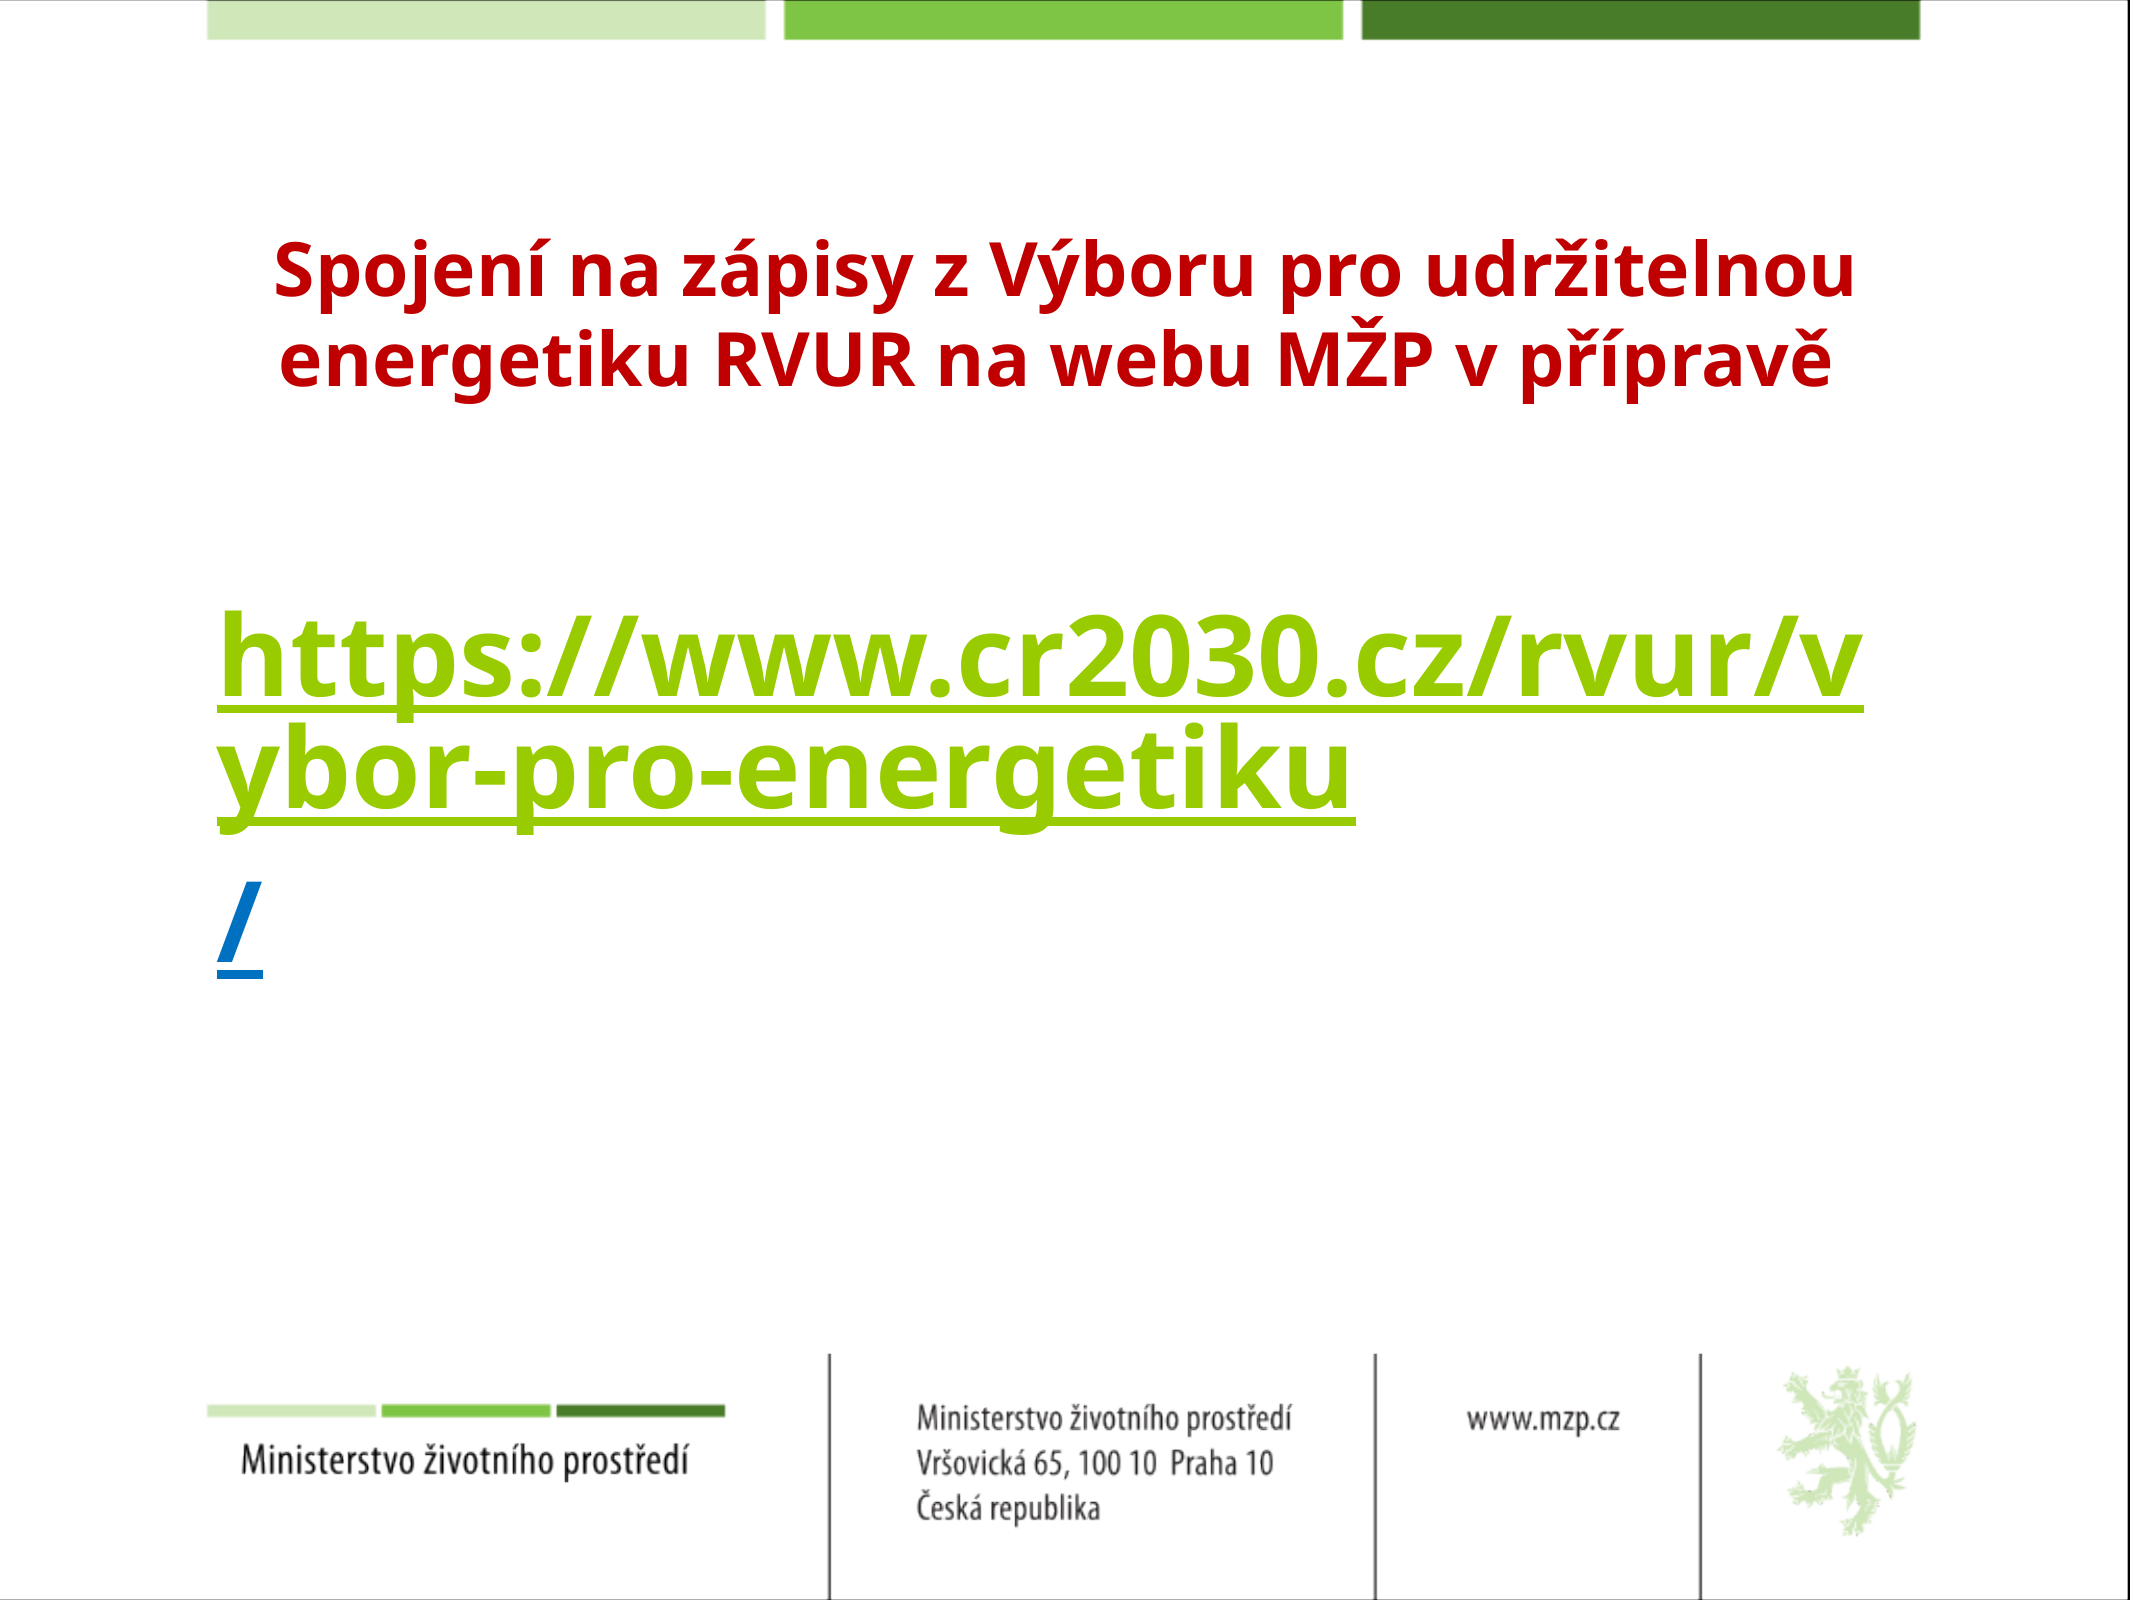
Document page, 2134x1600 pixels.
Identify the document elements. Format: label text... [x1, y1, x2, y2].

list https://www.cr2030.cz/rvur/vybor-pro-energetiku/ [208, 575, 1925, 1178]
picture [0, 0, 2130, 1600]
title Spojení na zápisy z Výboru pro udržitelnou energetiku RVUR na webu MŽP v přípravě [208, 79, 1925, 411]
